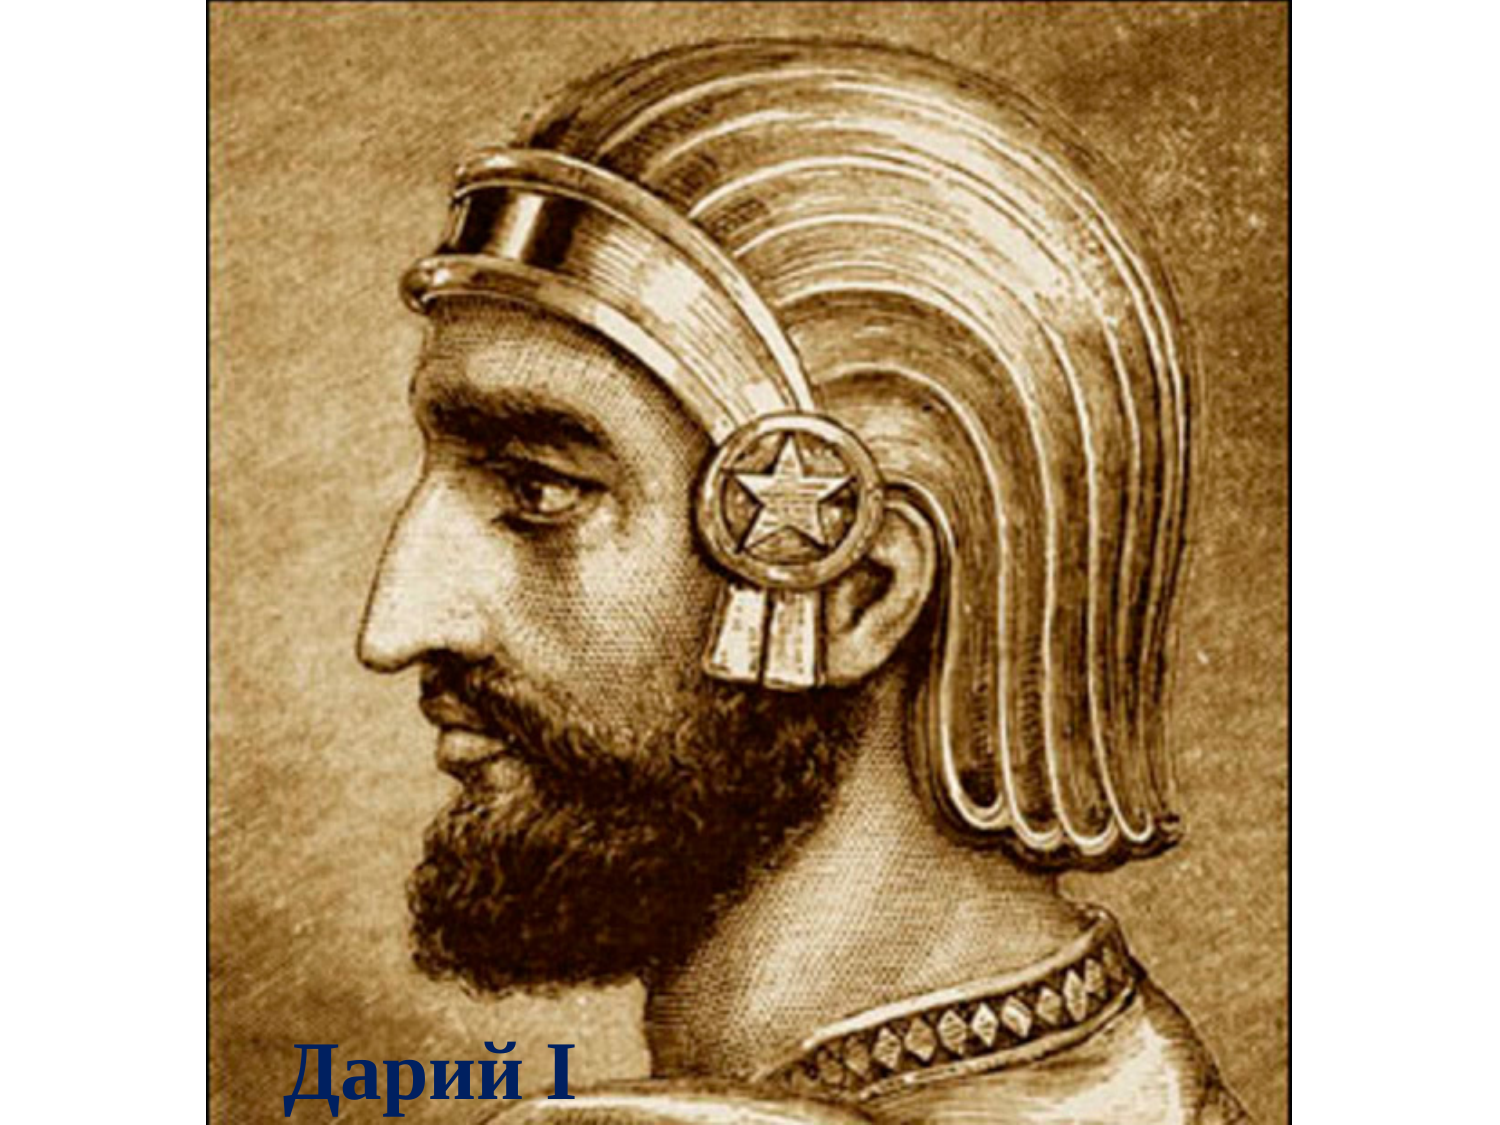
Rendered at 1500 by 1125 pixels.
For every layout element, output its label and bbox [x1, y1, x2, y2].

picture [206, 0, 1292, 1125]
